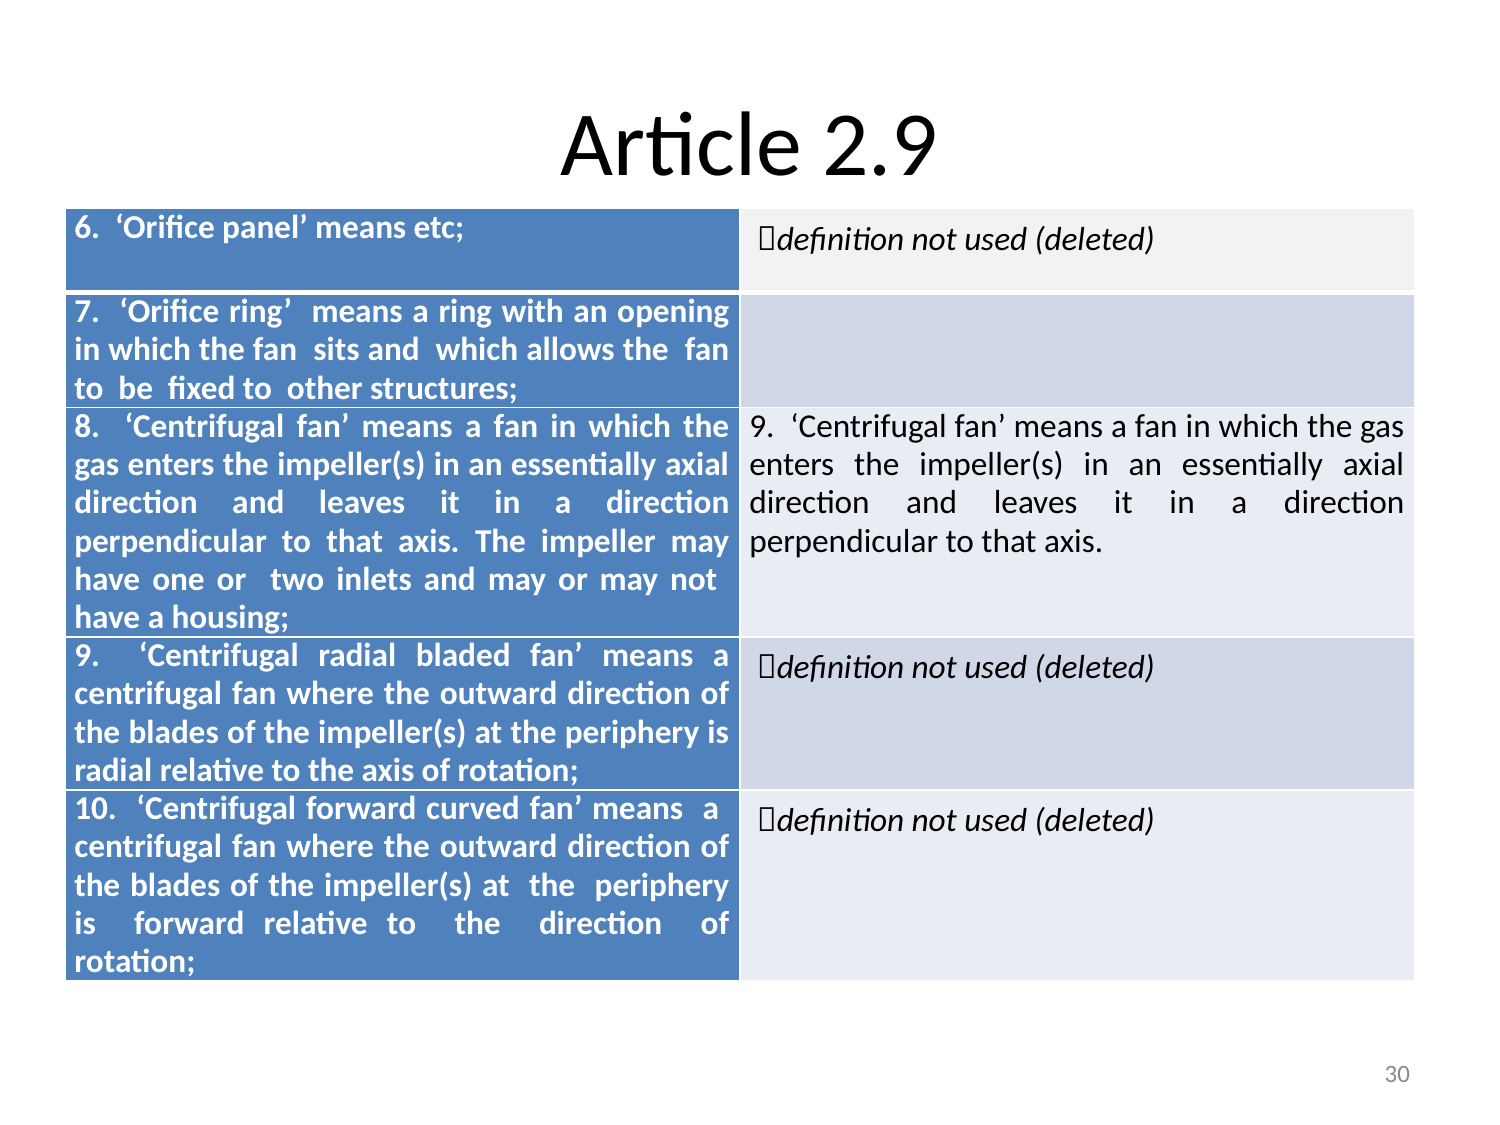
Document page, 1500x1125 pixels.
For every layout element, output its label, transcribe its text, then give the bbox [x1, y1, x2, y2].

table_cell 9. ‘Centrifugal fan’ means a fan in which the gas enters the impeller(s) in an essentially axial direction and leaves it in a direction perpendicular to that axis. [741, 408, 1414, 636]
table_cell 9. ‘Centrifugal radial bladed fan’ means a centrifugal fan where the outward direction of the blades of the impeller(s) at the periphery is radial relative to the axis of rotation; [66, 638, 739, 789]
table_header definition not used (deleted) [741, 209, 1414, 290]
table_cell definition not used (deleted) [741, 791, 1414, 980]
table_cell 7. ‘Orifice ring’ means a ring with an opening in which the fan sits and which allows the fan to be fixed to other structures; [66, 295, 739, 407]
table_cell 10. ‘Centrifugal forward curved fan’ means a centrifugal fan where the outward direction of the blades of the impeller(s) at the periphery is forward relative to the direction of rotation; [66, 791, 739, 980]
title Article 2.9 [75, 45, 1425, 233]
table_cell [741, 295, 1414, 407]
table_header 6. ‘Orifice panel’ means etc; [66, 209, 739, 290]
table_cell 8. ‘Centrifugal fan’ means a fan in which the gas enters the impeller(s) in an essentially axial direction and leaves it in a direction perpendicular to that axis. The impeller may have one or two inlets and may or may not have a housing; [66, 408, 739, 636]
table_cell definition not used (deleted) [741, 638, 1414, 789]
slide_number 30 [1074, 1042, 1425, 1103]
